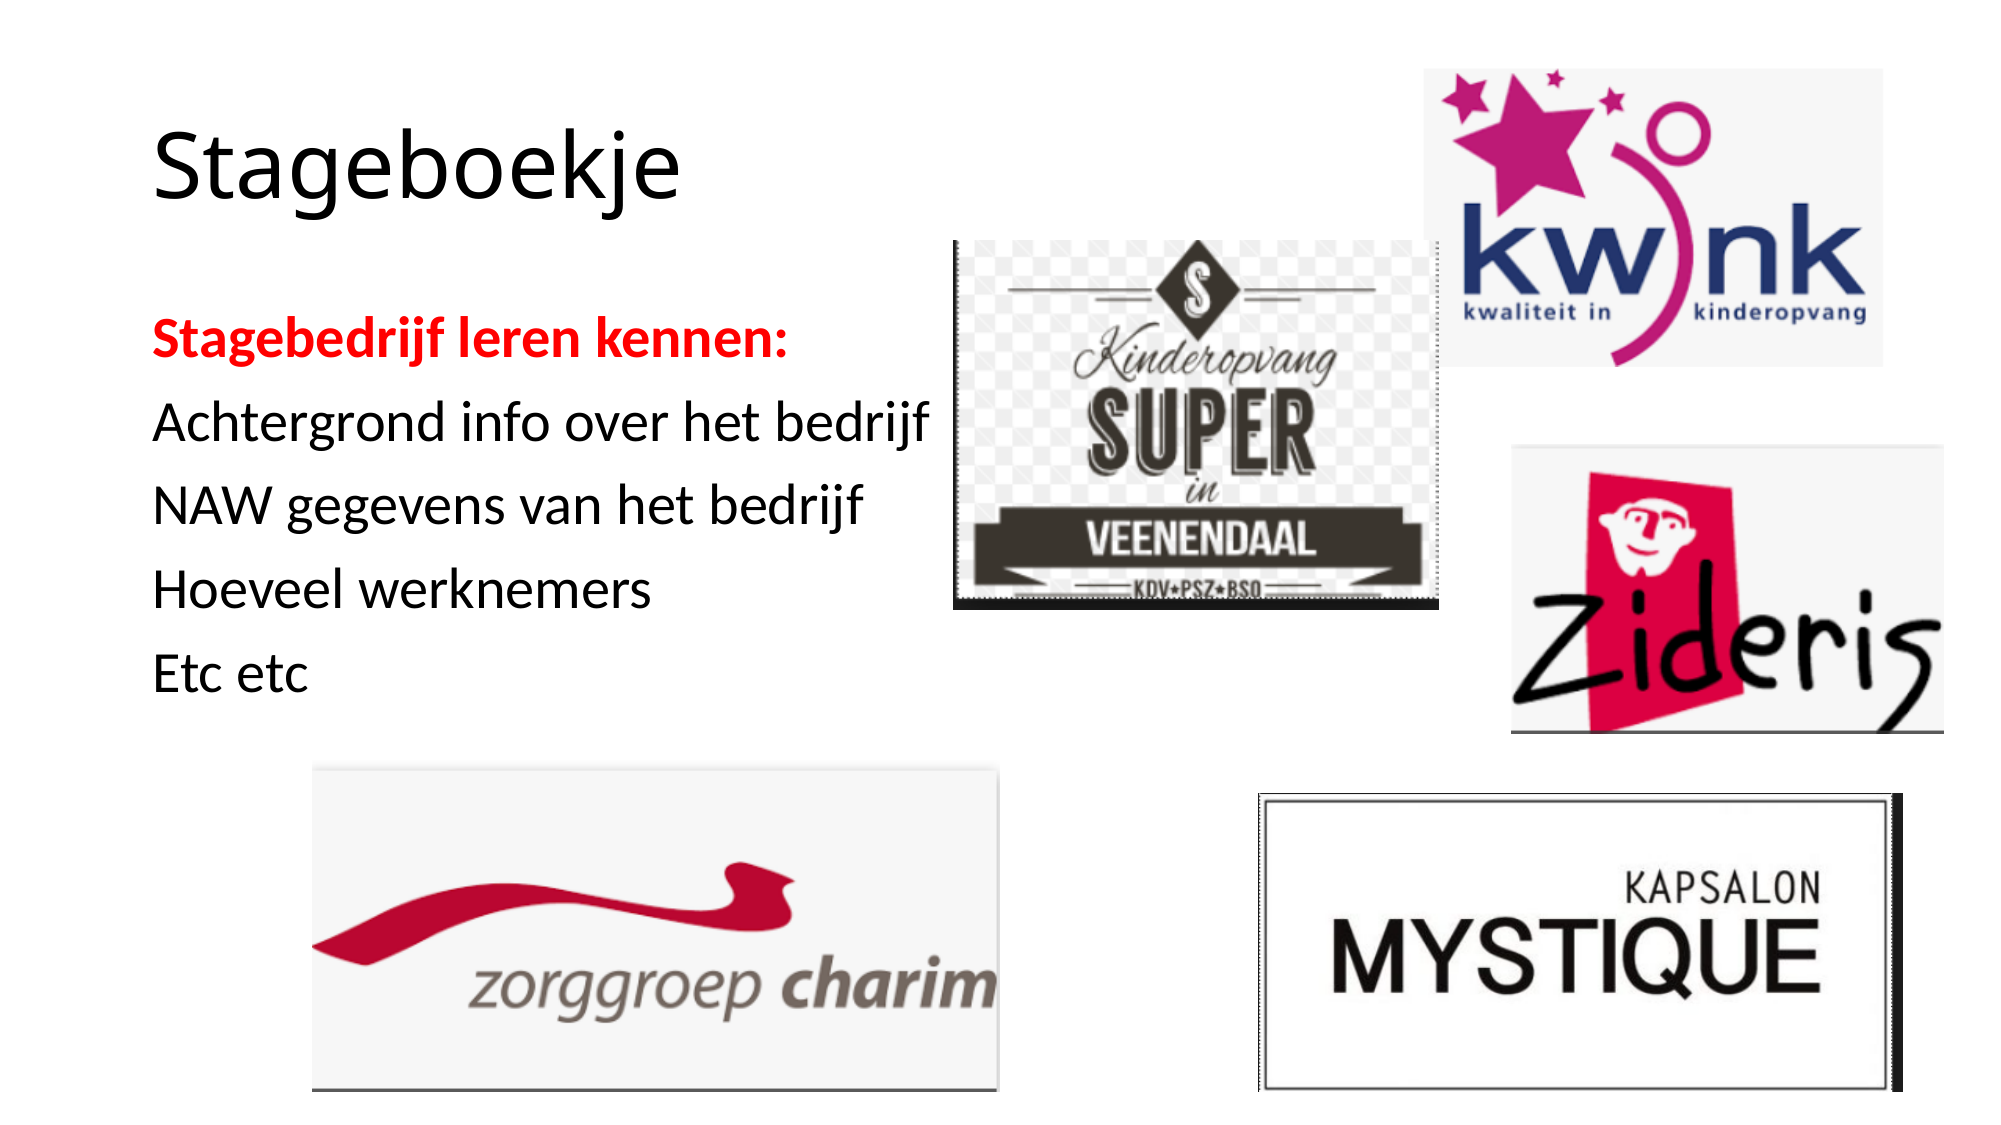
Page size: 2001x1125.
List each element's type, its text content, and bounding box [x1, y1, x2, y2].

picture [1258, 793, 1903, 1092]
picture [312, 760, 1000, 1092]
title Stageboekje [137, 59, 1421, 278]
list Stagebedrijf leren kennen: Achtergrond info over het bedrijf NAW gegevens van het bedrijf Hoeveel werknemers Etc etc [137, 299, 1863, 1014]
picture [953, 58, 1902, 610]
picture [1511, 444, 1944, 735]
